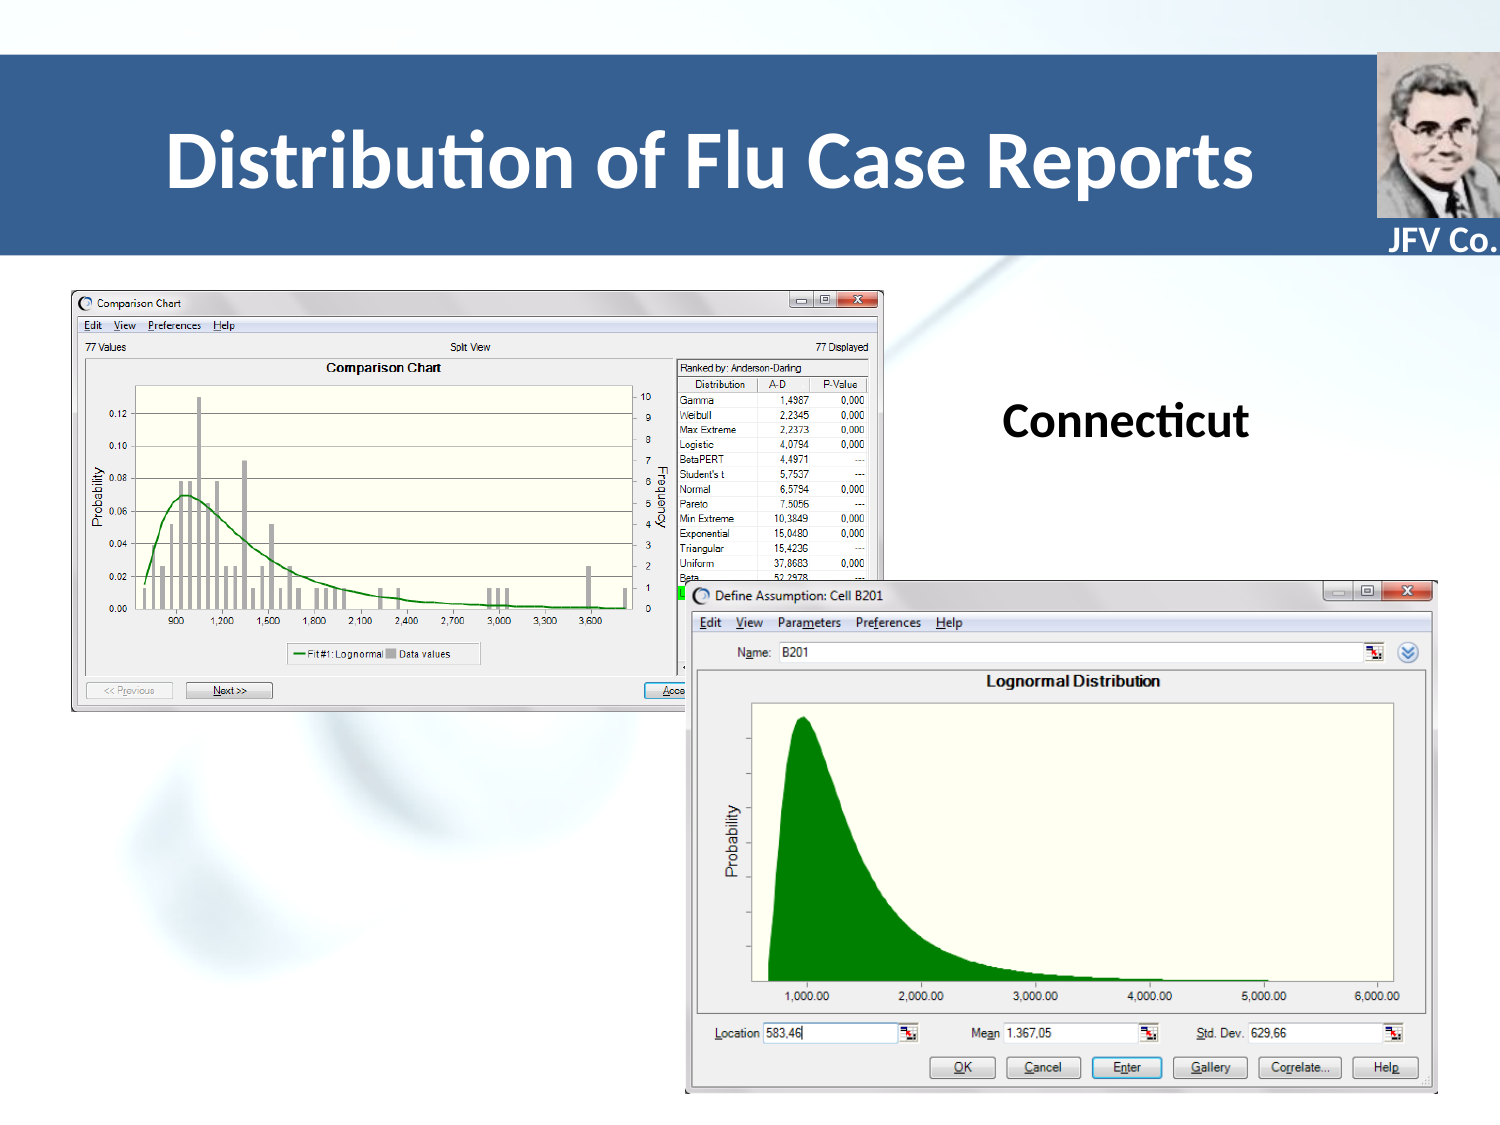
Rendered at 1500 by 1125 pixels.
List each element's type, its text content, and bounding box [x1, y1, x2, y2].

text_box Connecticut [987, 380, 1266, 456]
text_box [1365, 52, 1500, 269]
title Distribution of Flu Case Reports [0, 54, 1362, 256]
picture [71, 290, 1438, 1095]
